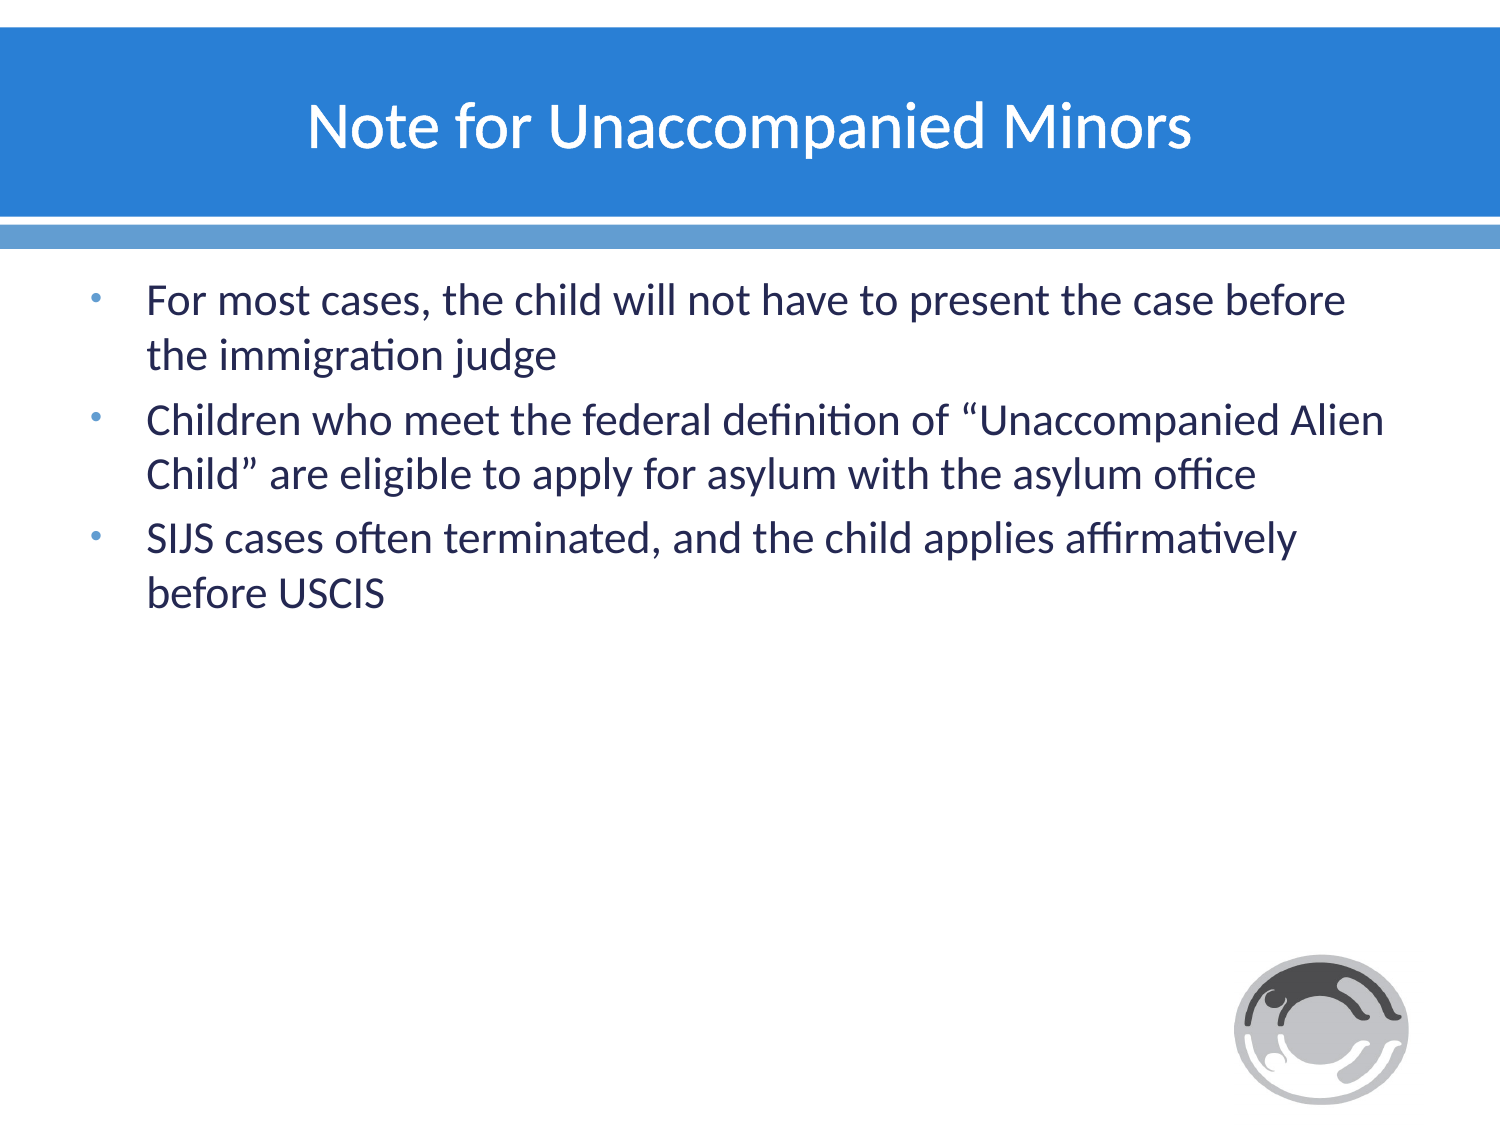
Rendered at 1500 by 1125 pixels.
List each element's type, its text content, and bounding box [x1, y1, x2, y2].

title Note for Unaccompanied Minors [75, 29, 1425, 213]
picture [1234, 1005, 1424, 1125]
list For most cases, the child will not have to present the case before the immigration judge Children who meet the federal definition of “Unaccompanied Alien Child” are eligible to apply for asylum with the asylum office SIJS cases often terminated, and the child applies affirmatively before USCIS [75, 262, 1425, 1005]
